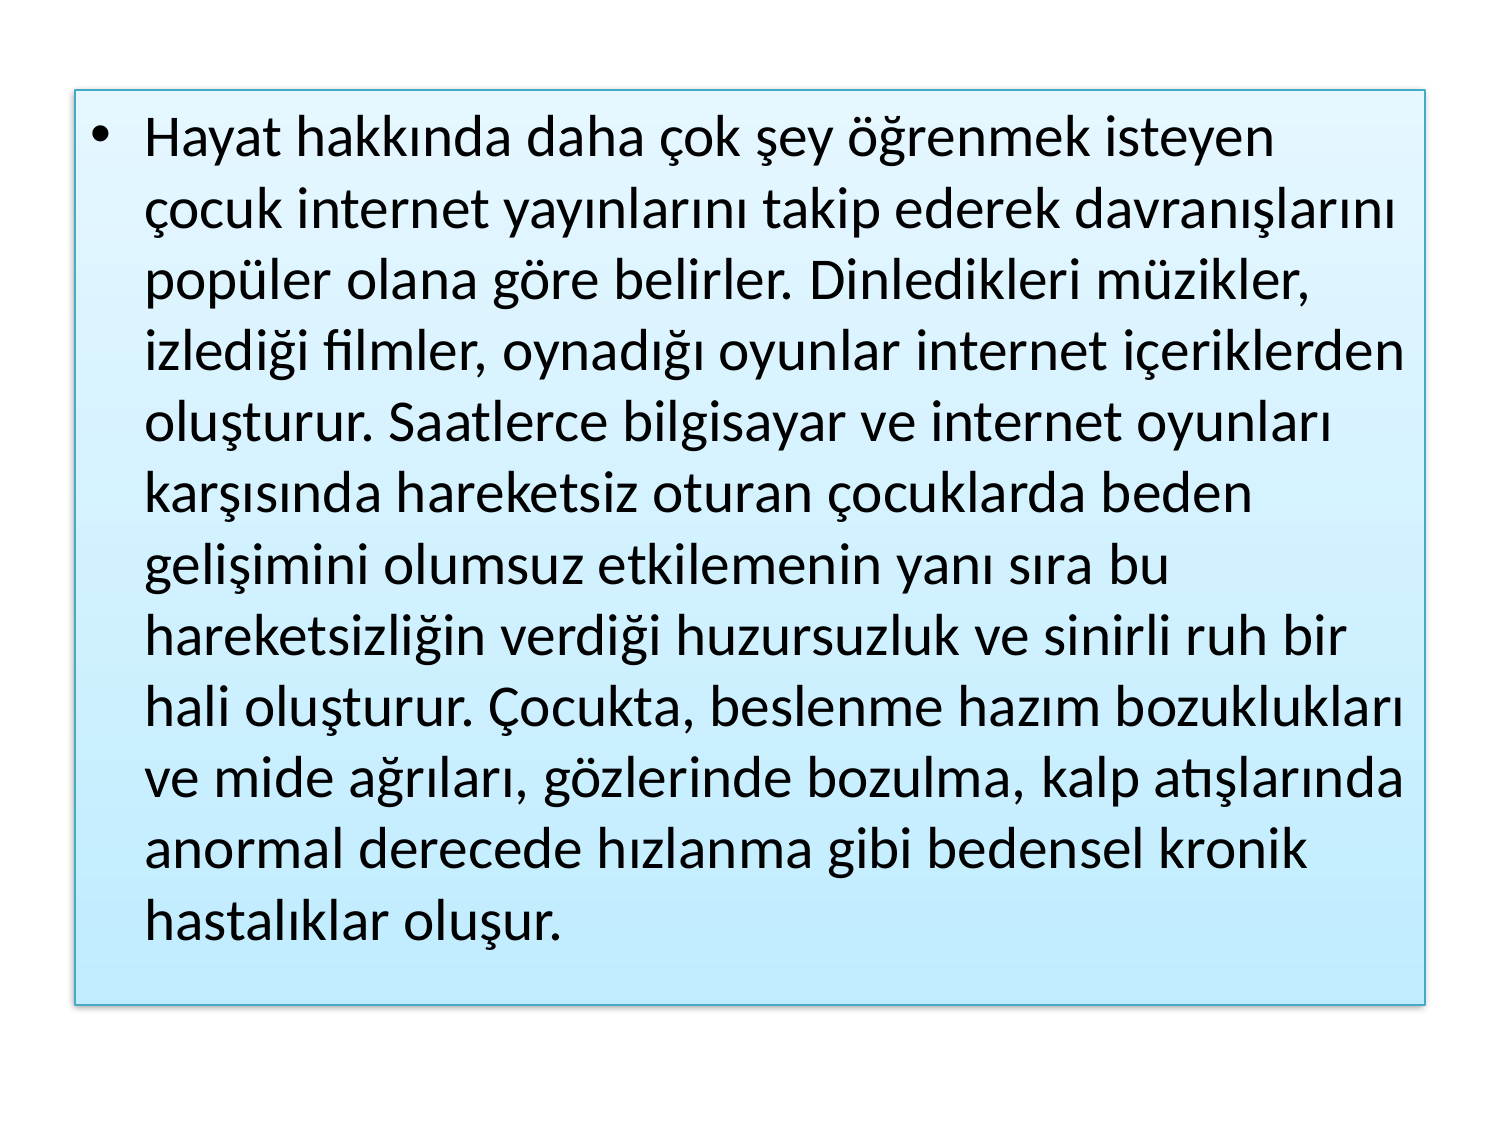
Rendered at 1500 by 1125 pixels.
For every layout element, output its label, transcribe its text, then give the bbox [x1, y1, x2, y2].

list Hayat hakkında daha çok şey öğrenmek isteyen çocuk internet yayınlarını takip ederek davranışlarını popüler olana göre belirler. Dinledikleri müzikler, izlediği filmler, oynadığı oyunlar internet içeriklerden oluşturur. Saatlerce bilgisayar ve internet oyunları karşısında hareketsiz oturan çocuklarda beden gelişimini olumsuz etkilemenin yanı sıra bu hareketsizliğin verdiği huzursuzluk ve sinirli ruh bir hali oluşturur. Çocukta, beslenme hazım bozuklukları ve mide ağrıları, gözlerinde bozulma, kalp atışlarında anormal derecede hızlanma gibi bedensel kronik hastalıklar oluşur. [74, 89, 1426, 1006]
